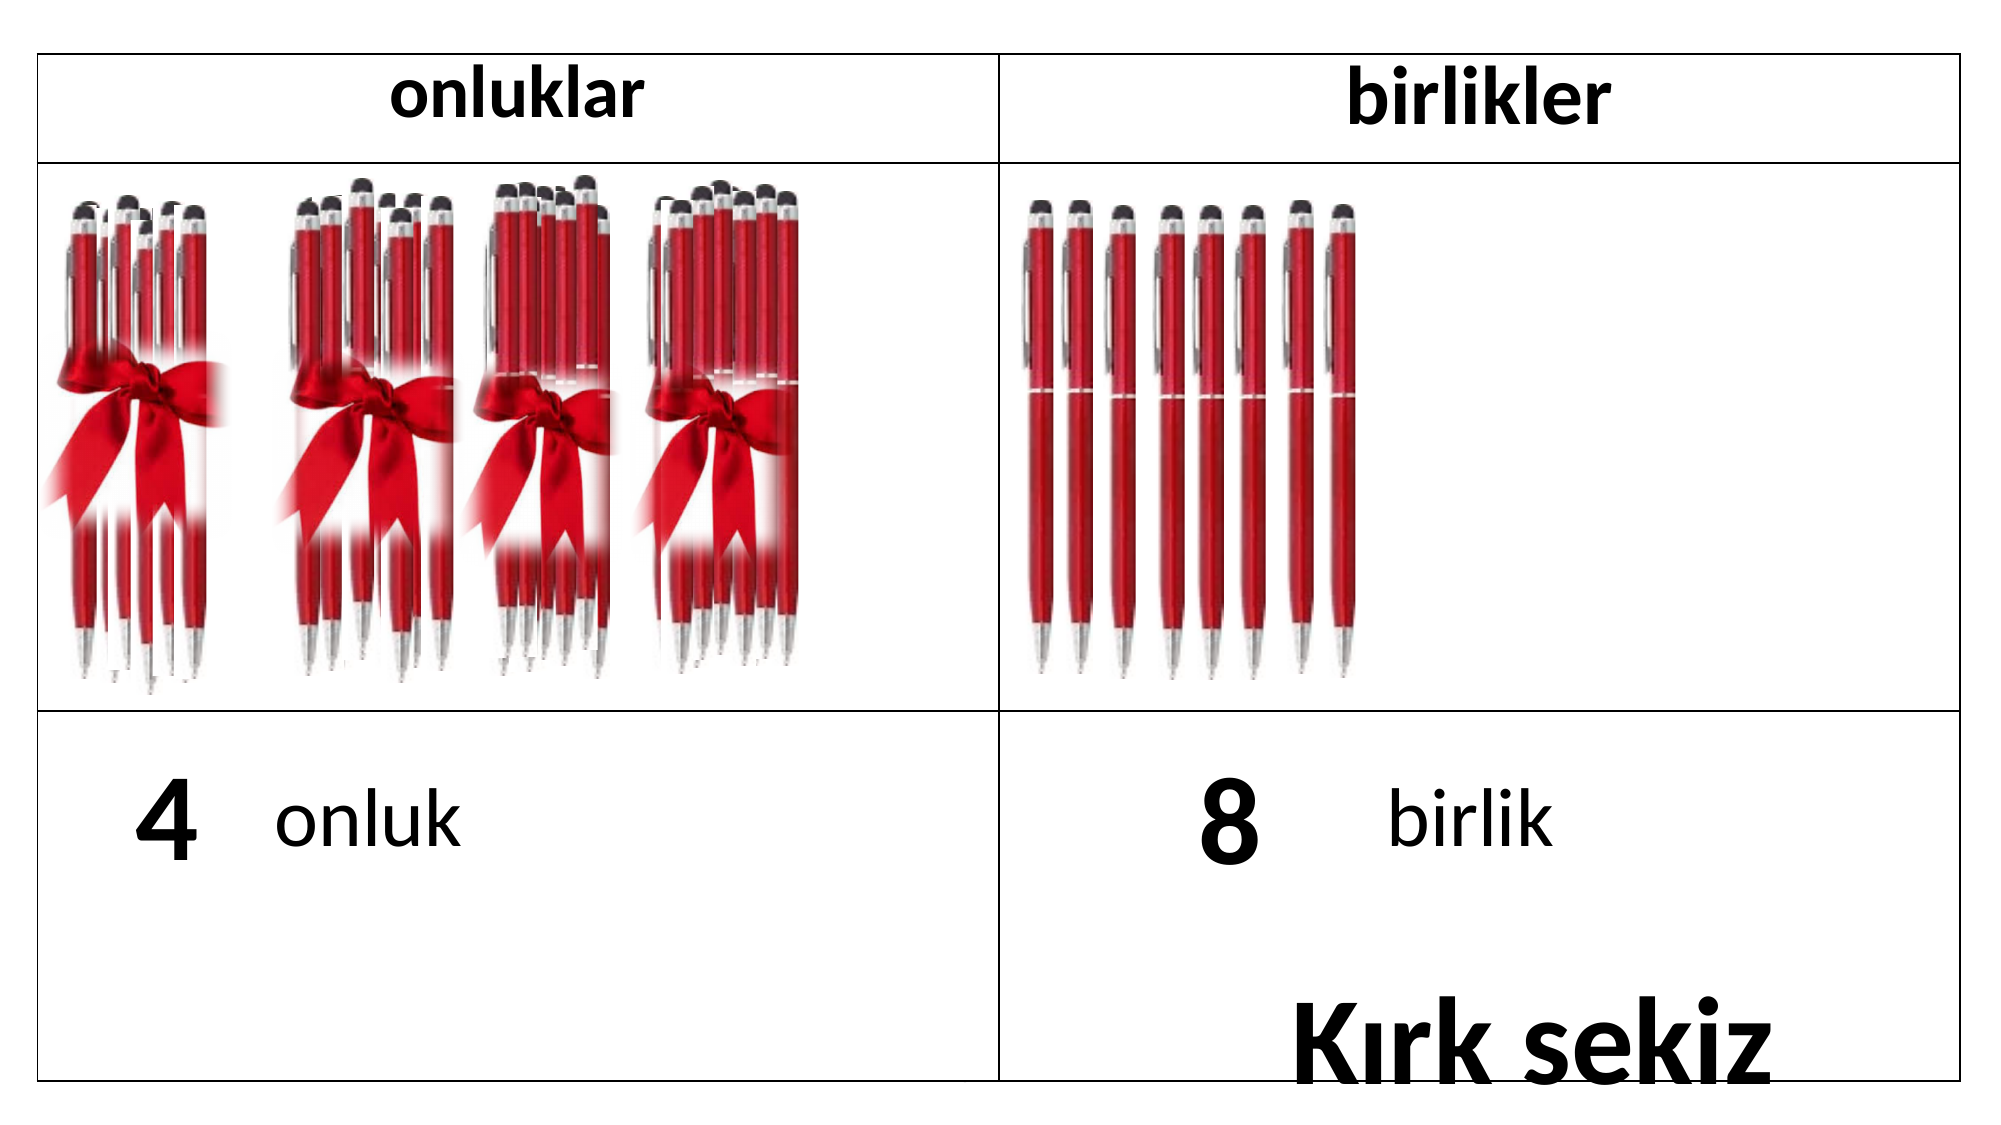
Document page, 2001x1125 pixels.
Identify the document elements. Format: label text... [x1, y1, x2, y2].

picture [1103, 205, 1136, 679]
text_box 8 [1183, 732, 1371, 898]
picture [1233, 205, 1266, 680]
table_header onluklar [38, 55, 998, 162]
table_cell [1000, 712, 1959, 1080]
text_box 4 [120, 727, 245, 893]
picture [628, 180, 799, 674]
picture [37, 195, 234, 695]
table_header birlikler [1000, 55, 1959, 162]
table_cell [1000, 164, 1959, 710]
picture [1323, 204, 1356, 678]
picture [1191, 205, 1224, 680]
footer Kazım KAT [662, 1042, 1276, 1103]
table_cell [38, 164, 998, 710]
text_box Kırk sekiz [1276, 952, 1919, 1117]
picture [1021, 199, 1054, 674]
text_box onluk [259, 755, 497, 871]
picture [1060, 199, 1093, 674]
text_box birlik [1371, 755, 1569, 871]
picture [270, 175, 625, 683]
table_cell [38, 712, 998, 1080]
picture [1152, 205, 1185, 680]
picture [1281, 199, 1314, 674]
